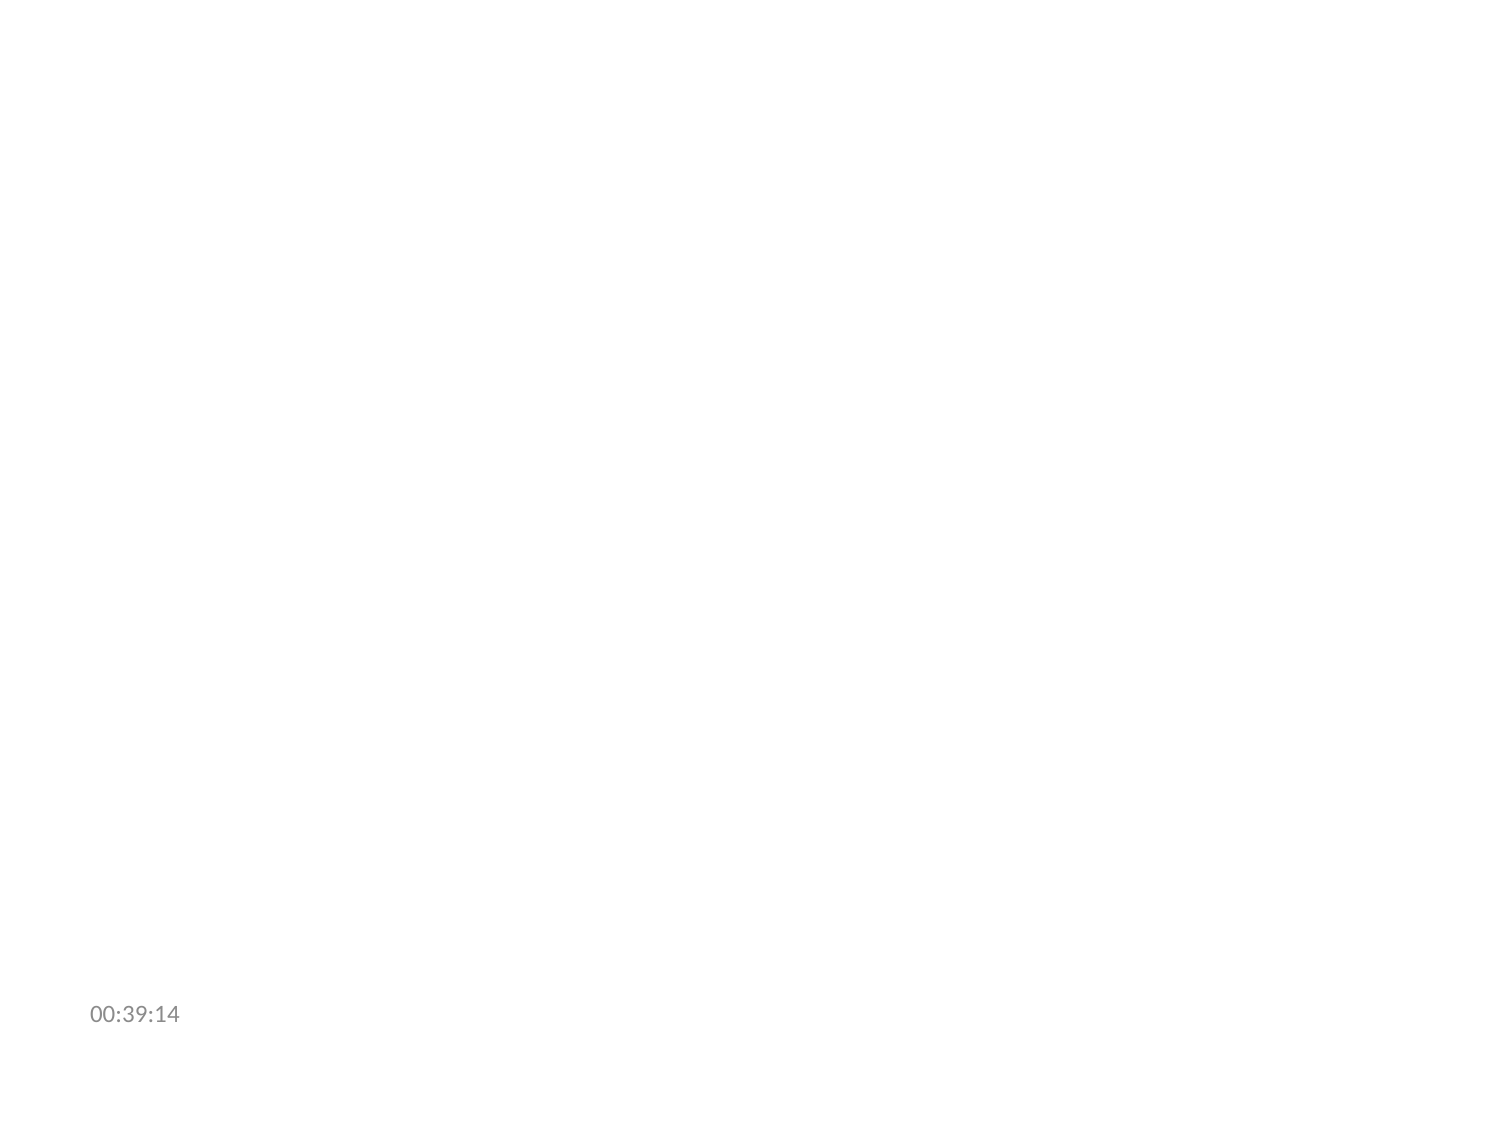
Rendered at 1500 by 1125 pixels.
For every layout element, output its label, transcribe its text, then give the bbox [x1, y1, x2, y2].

text_box 15:35:09 [75, 982, 425, 1043]
